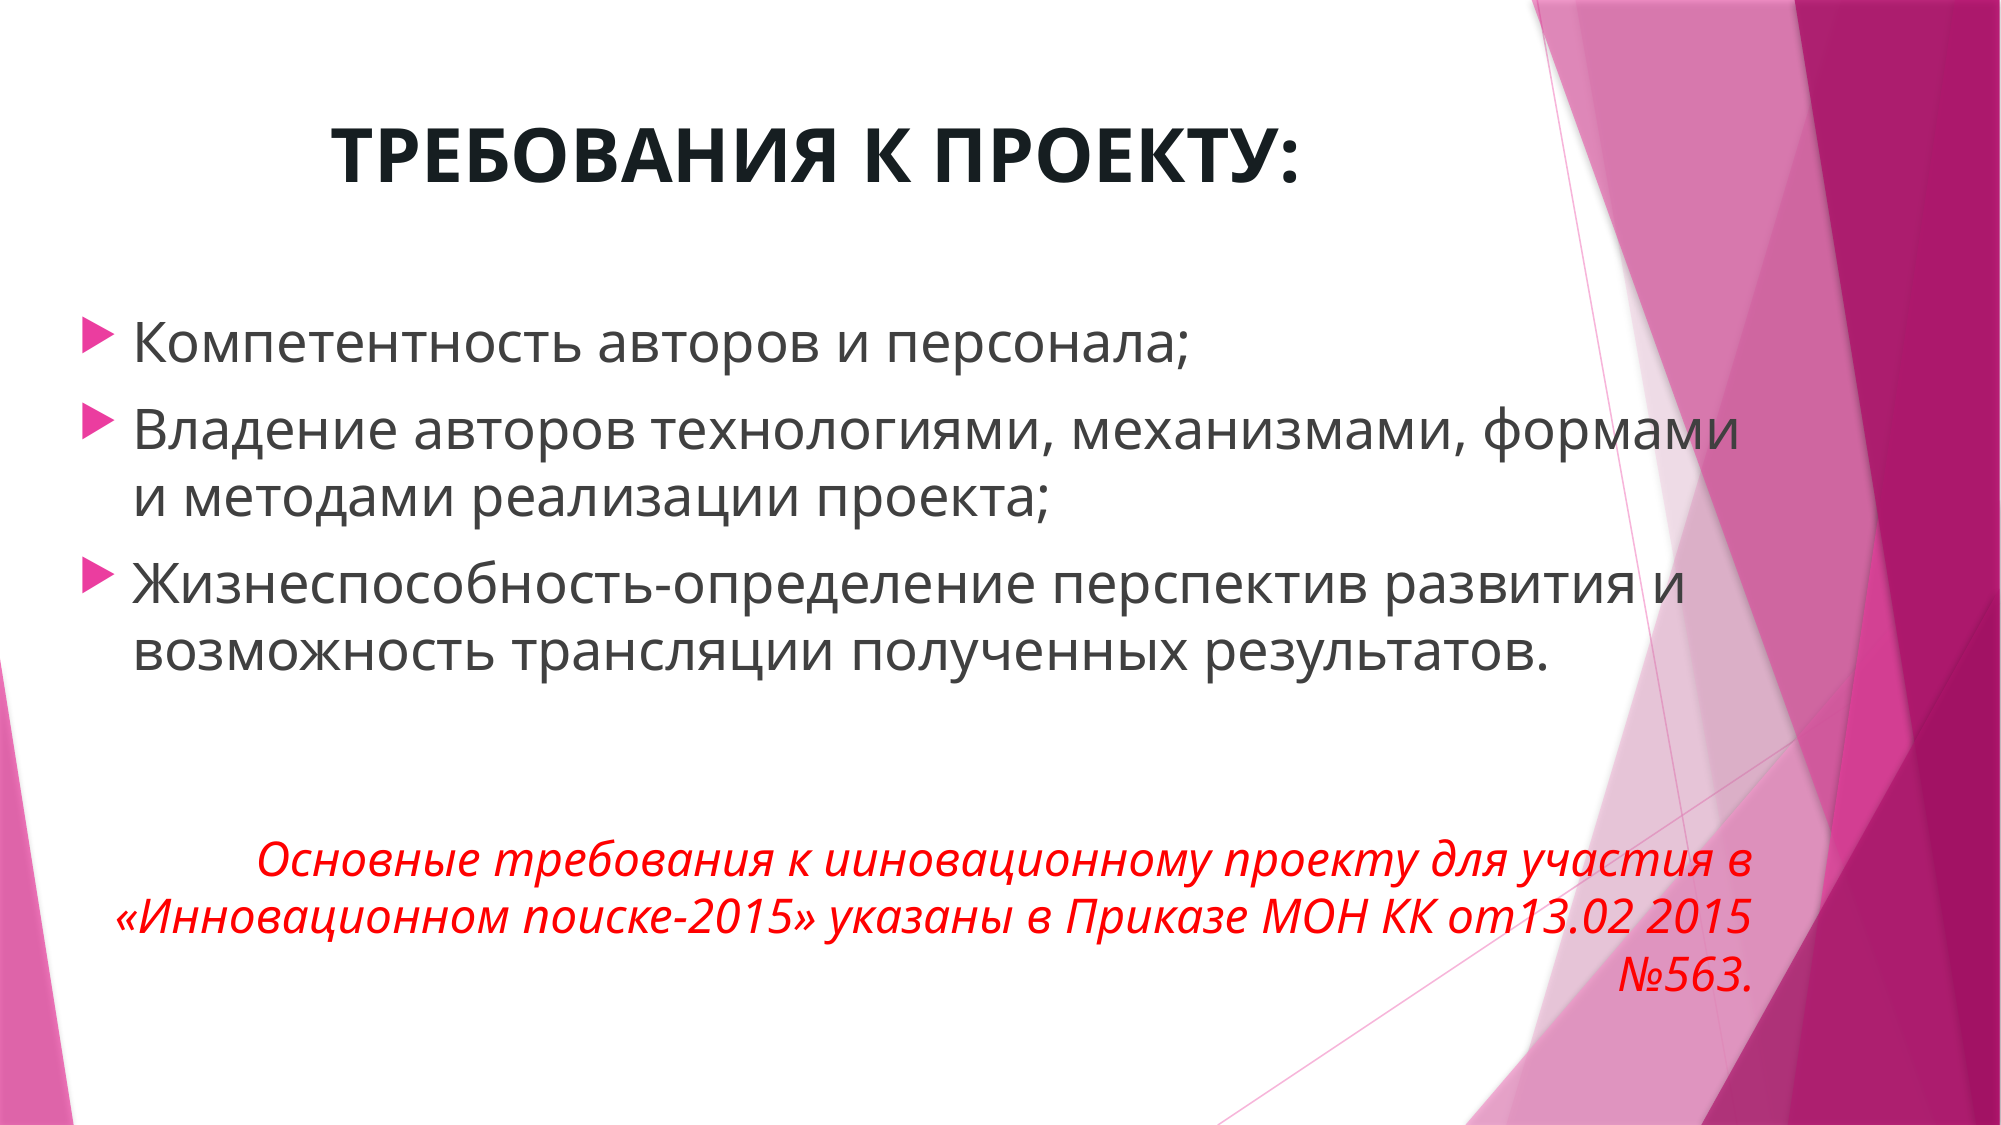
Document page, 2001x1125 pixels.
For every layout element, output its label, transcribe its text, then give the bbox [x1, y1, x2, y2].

list Компетентность авторов и персонала; Владение авторов технологиями, механизмами, формами и методами реализации проекта; Жизнеспособность-определение перспектив развития и возможность трансляции полученных результатов. Основные требования к ииновационному проекту для участия в «Инновационном поиске-2015» указаны в Приказе МОН КК от13.02 2015 №563. [63, 299, 1771, 1014]
title ТРЕБОВАНИЯ К ПРОЕКТУ: [111, 99, 1522, 299]
